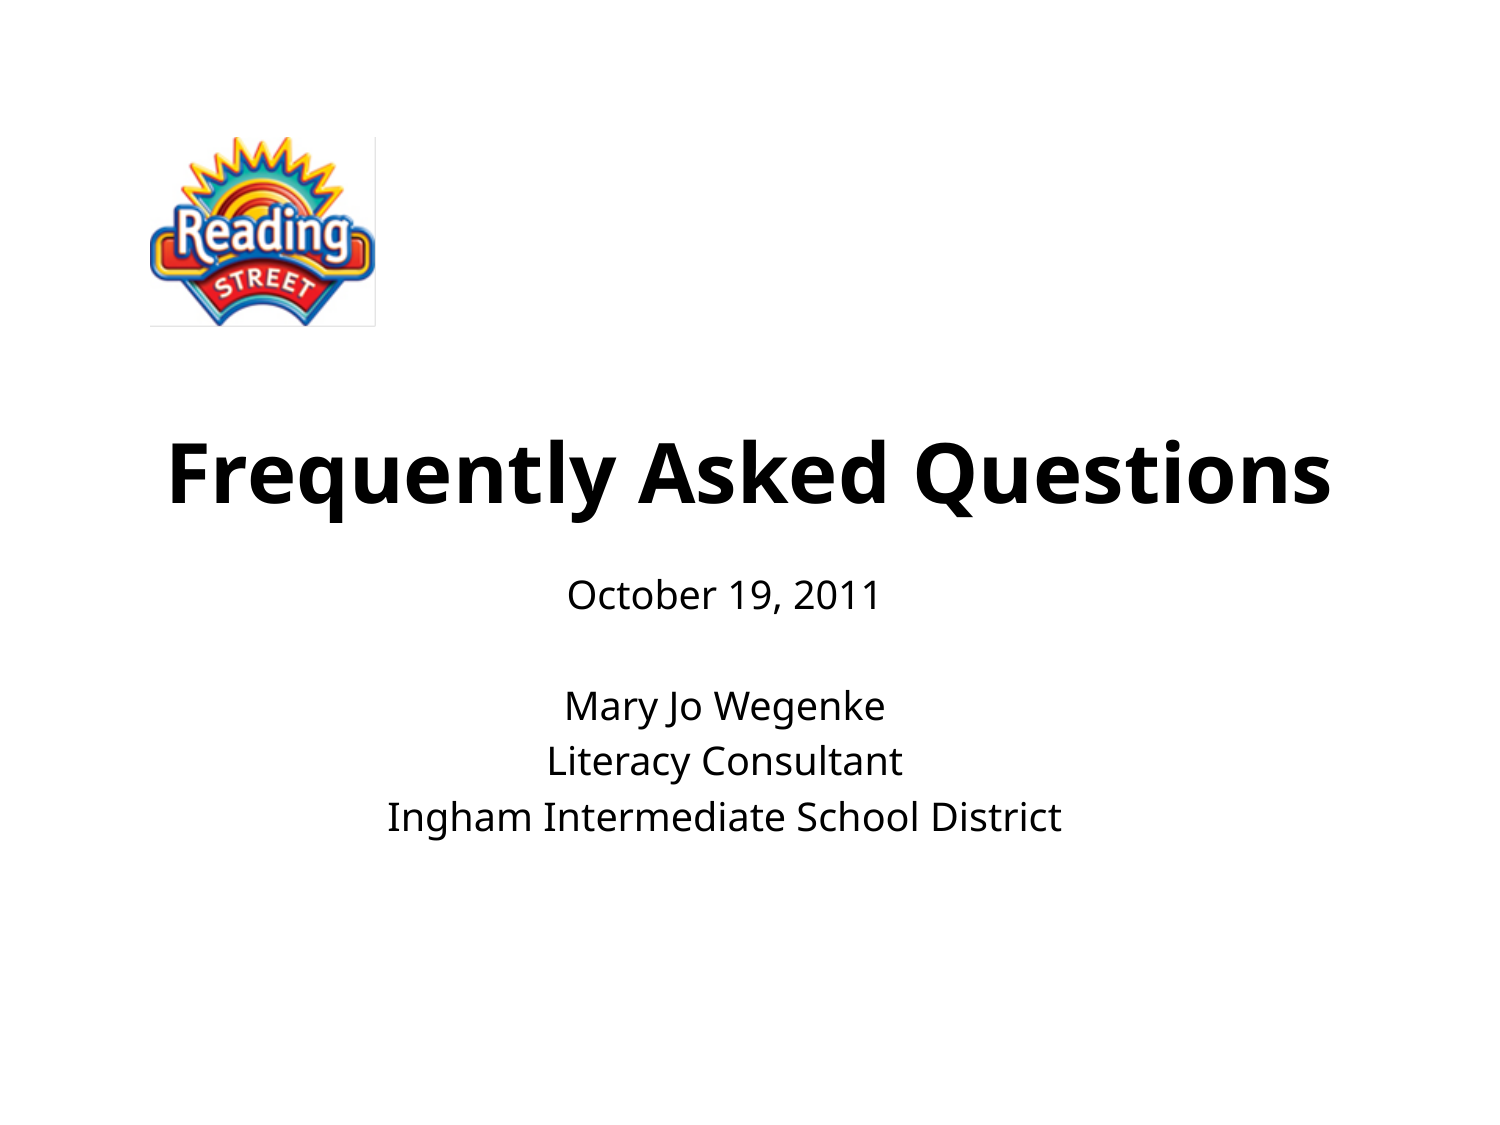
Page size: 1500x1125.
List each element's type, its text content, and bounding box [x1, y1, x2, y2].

picture [149, 137, 377, 329]
subtitle October 19, 2011 Mary Jo Wegenke Literacy Consultant Ingham Intermediate School District [200, 562, 1250, 850]
title Frequently Asked Questions [112, 349, 1388, 591]
